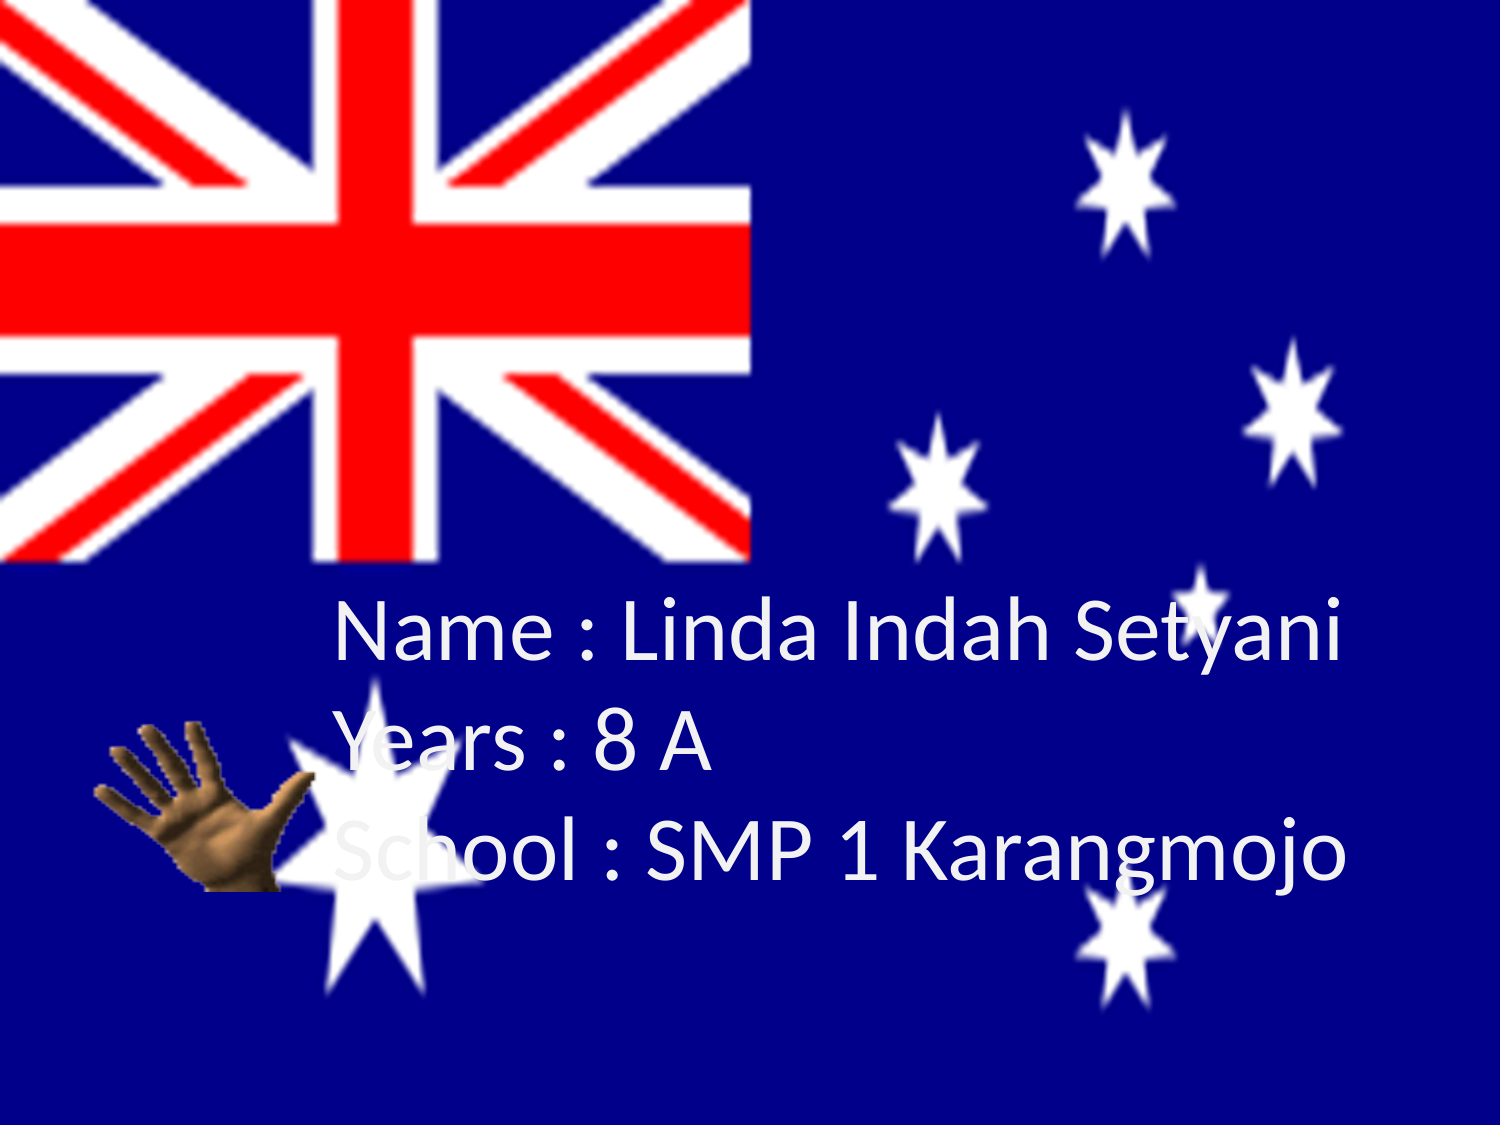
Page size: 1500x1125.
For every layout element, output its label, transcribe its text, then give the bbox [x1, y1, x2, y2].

picture [0, 0, 1500, 1125]
title Name : Linda Indah Setyani Years : 8 A School : SMP 1 Karangmojo [317, 550, 1499, 918]
